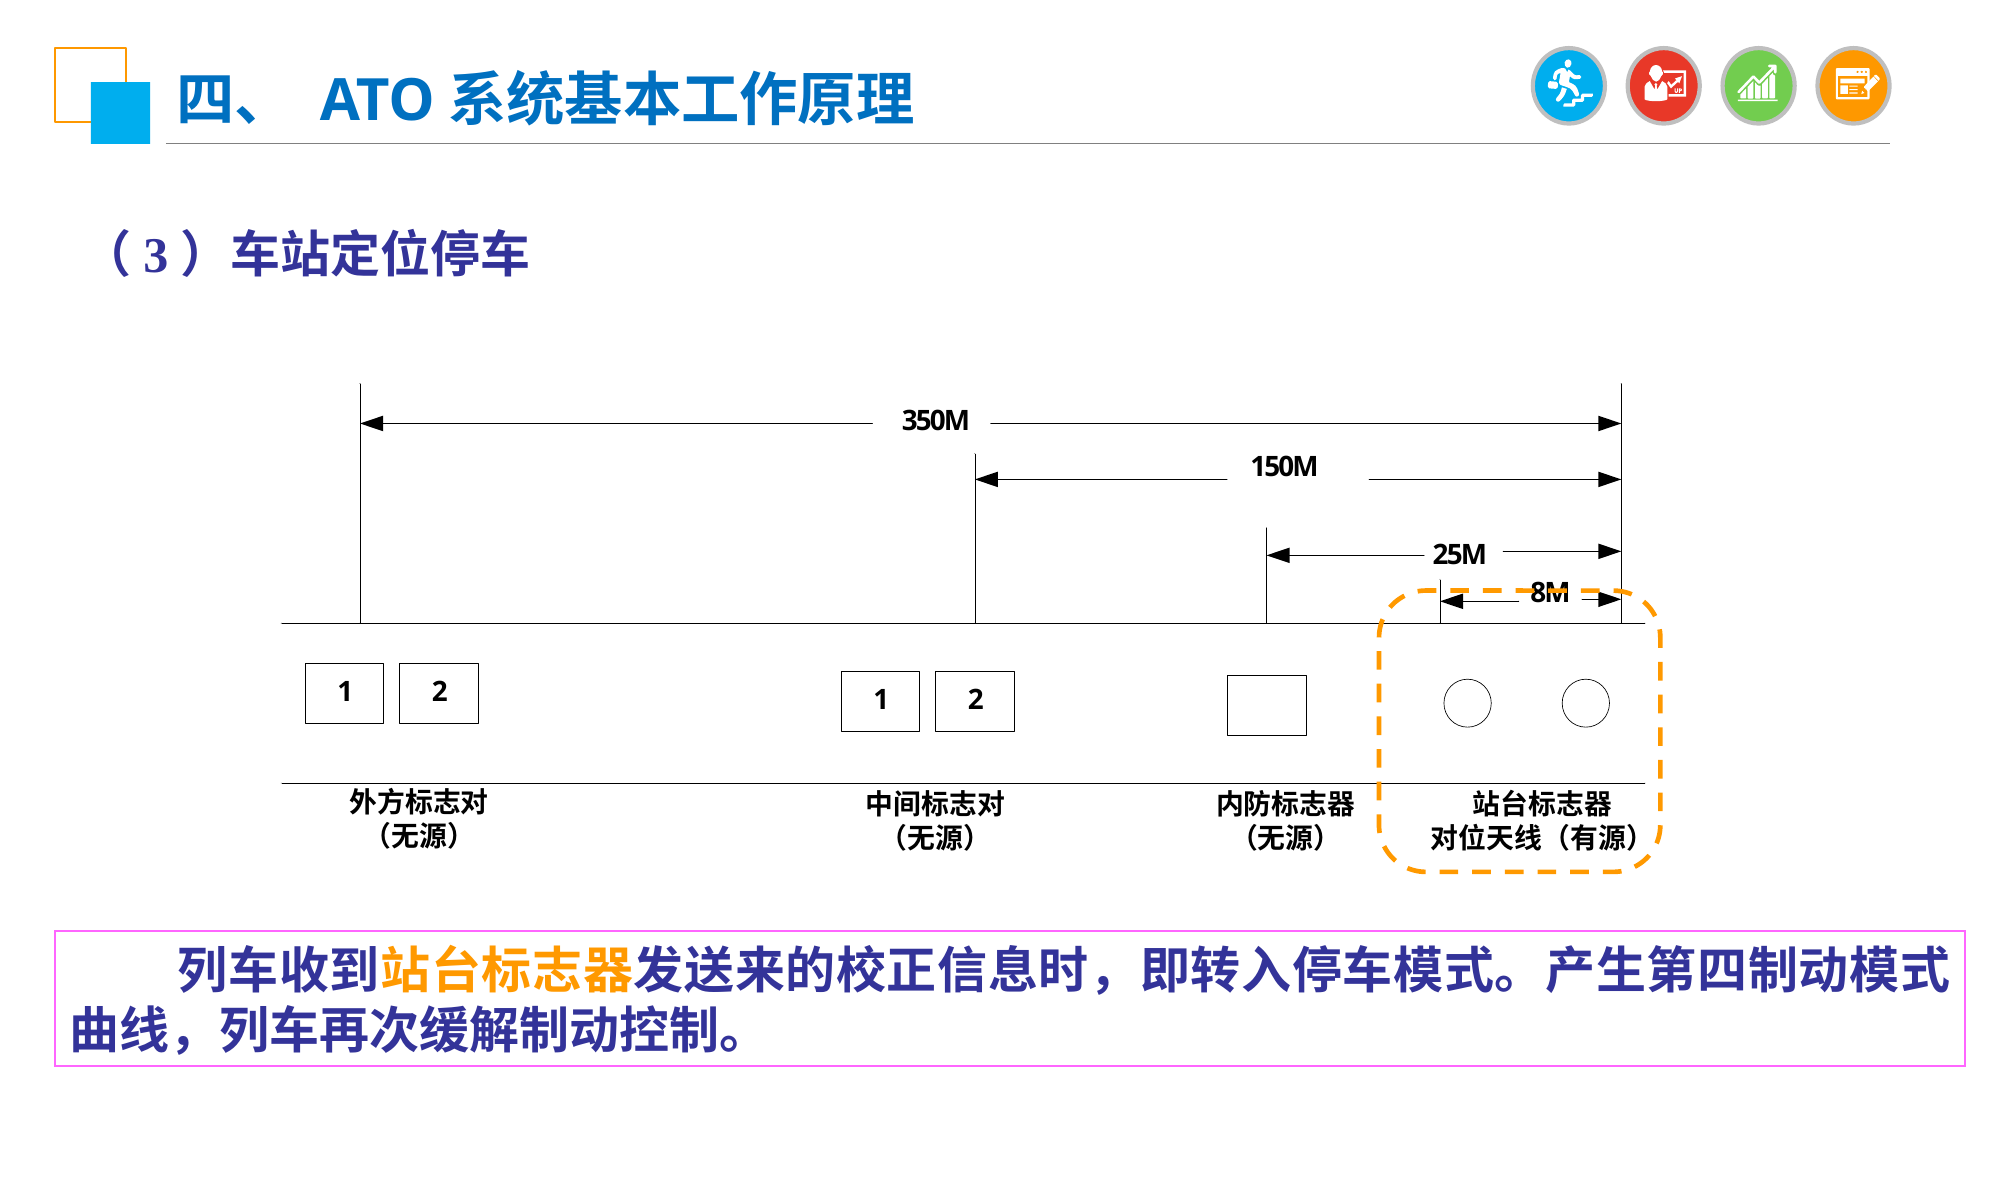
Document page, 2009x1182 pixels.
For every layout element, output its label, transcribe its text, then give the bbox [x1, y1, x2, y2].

text_box [1404, 869, 1630, 874]
text_box 四、 ATO系统基本工作原理 [155, 51, 935, 142]
text_box （3）车站定位停车 [66, 215, 1426, 291]
text_box 列车收到站台标志器发送来的校正信息时，即转入停车模式。产生第四制动模式曲线，列车再次缓解制动控制。 [54, 931, 1965, 1067]
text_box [277, 379, 1695, 861]
